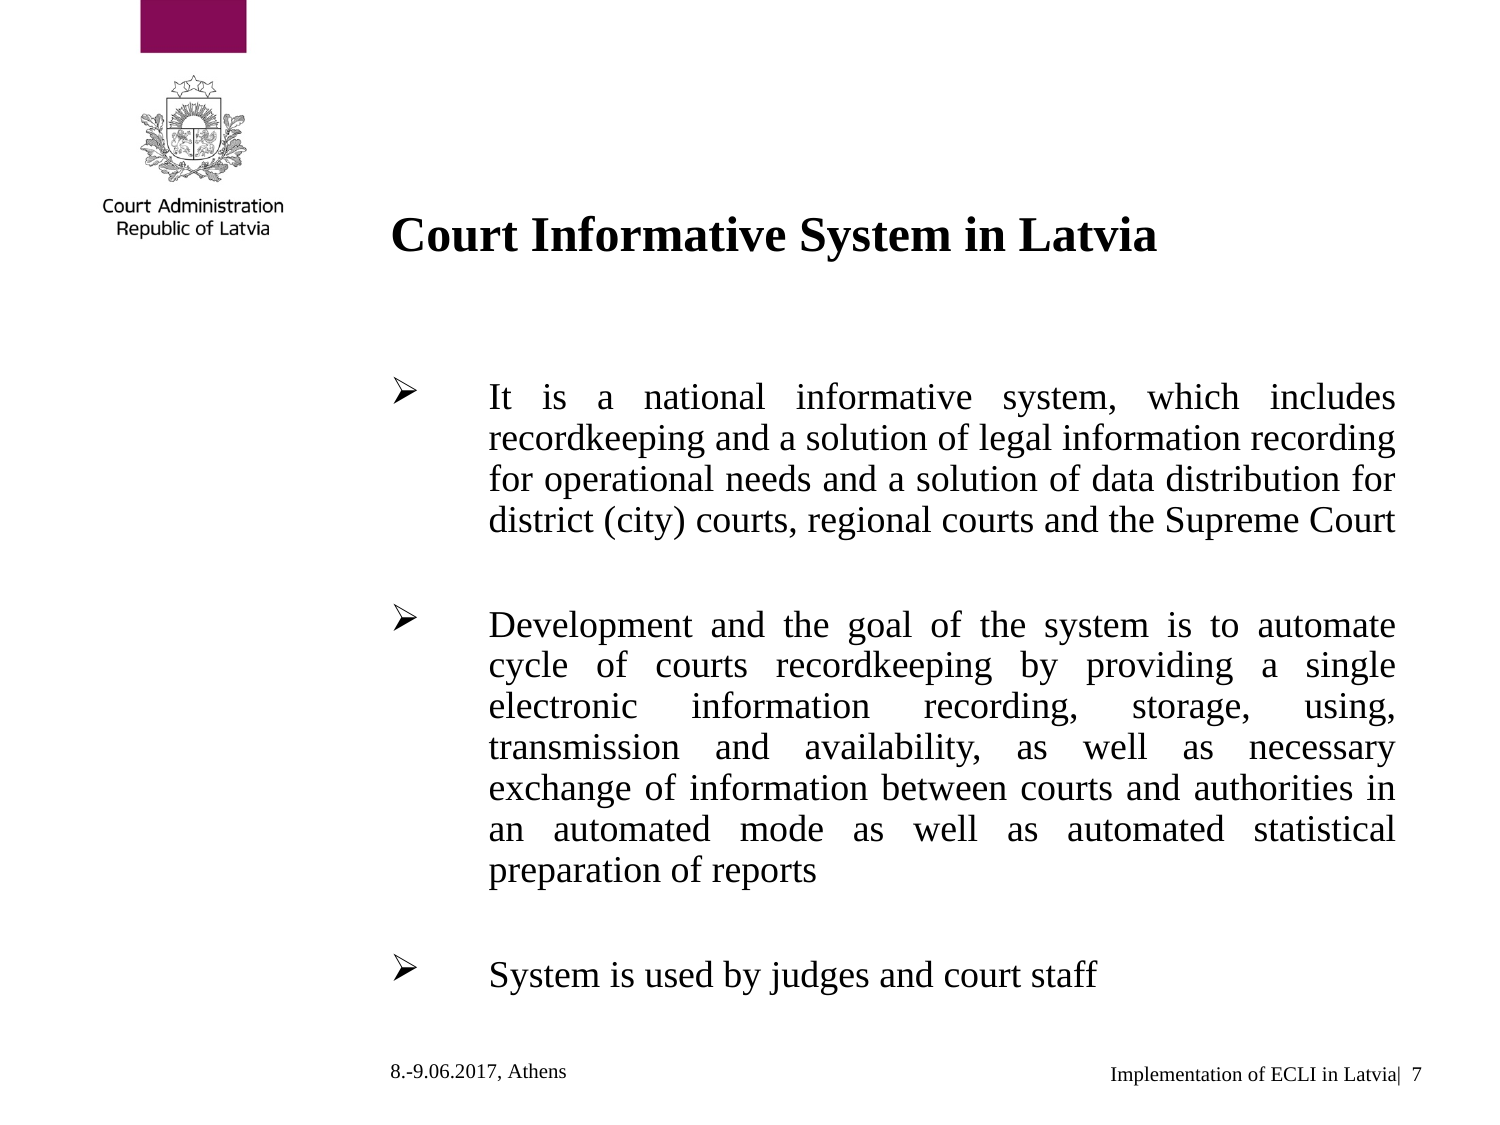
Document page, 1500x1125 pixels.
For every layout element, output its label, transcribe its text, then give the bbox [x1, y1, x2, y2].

subtitle It is a national informative system, which includes recordkeeping and a solution of legal information recording for operational needs and a solution of data distribution for district (city) courts, regional courts and the Supreme Court Development and the goal of the system is to automate cycle of courts recordkeeping by providing a single electronic information recording, storage, using, transmission and availability, as well as necessary exchange of information between courts and authorities in an automated mode as well as automated statistical preparation of reports System is used by judges and court staff [375, 312, 1413, 1041]
picture [48, 0, 338, 322]
text_box 8.-9.06.2017, Athens [375, 1040, 725, 1100]
slide_number Implementation of ECLI in Latvia| 7 [1087, 1042, 1438, 1103]
title Court Informative System in Latvia [375, 112, 1413, 270]
